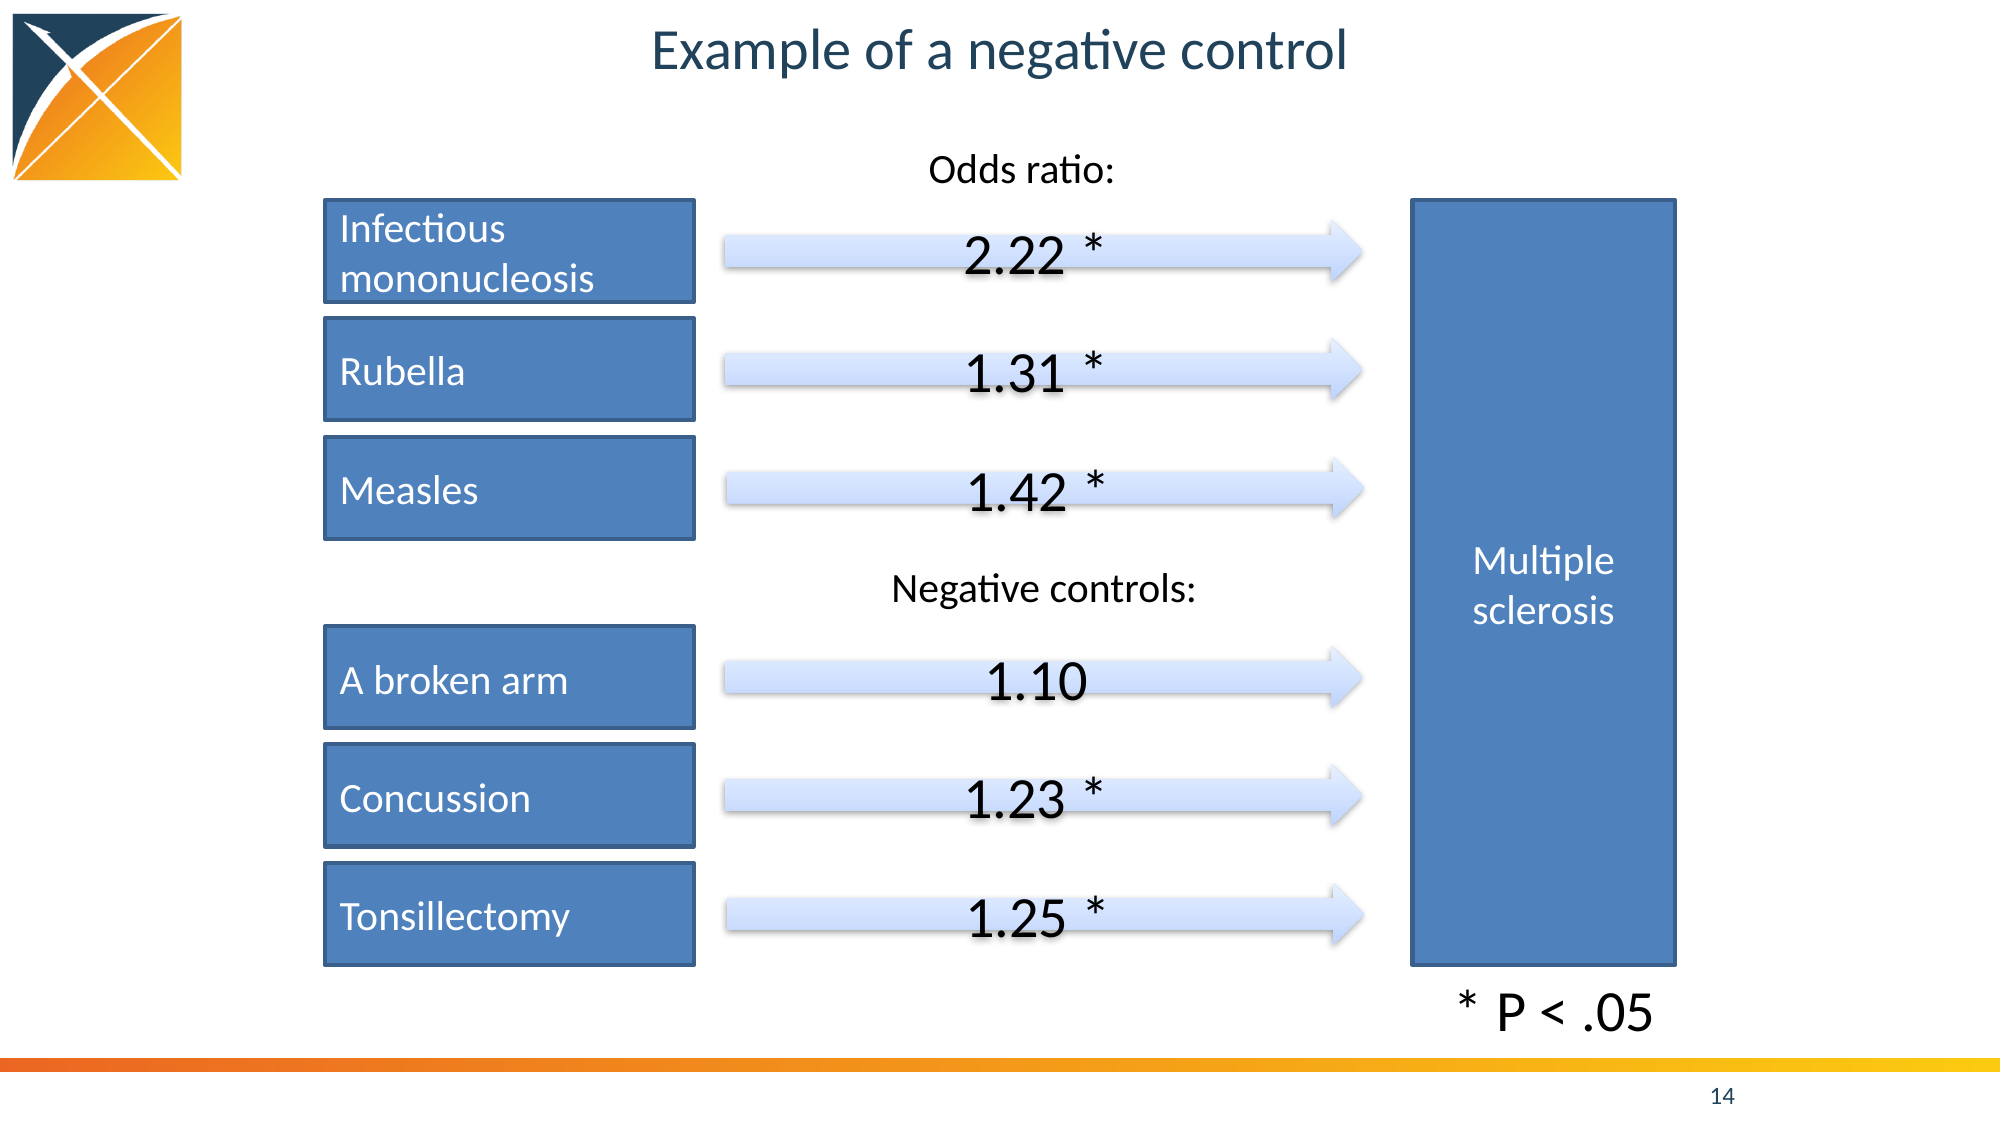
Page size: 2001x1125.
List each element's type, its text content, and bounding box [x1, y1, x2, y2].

text_box A broken arm [323, 624, 696, 730]
text_box Multiple sclerosis [1410, 198, 1677, 967]
text_box Measles [323, 435, 696, 541]
text_box * P < .05 [1439, 965, 1671, 1050]
text_box 1.23 * [724, 763, 1364, 828]
text_box Tonsillectomy [323, 861, 696, 967]
text_box Infectious mononucleosis [323, 198, 696, 304]
title Example of a negative control [324, 0, 1675, 93]
text_box 1.31 * [724, 337, 1364, 401]
text_box Concussion [323, 742, 696, 849]
text_box Rubella [323, 316, 696, 422]
picture [0, 0, 206, 200]
text_box 1.10 [724, 645, 1364, 710]
text_box Odds ratio: [913, 134, 1131, 200]
text_box 1.25 * [726, 882, 1365, 947]
slide_number 14 [1400, 1065, 1750, 1125]
text_box 2.22 * [724, 219, 1364, 283]
text_box 1.42 * [726, 455, 1365, 520]
text_box Negative controls: [876, 553, 1213, 619]
